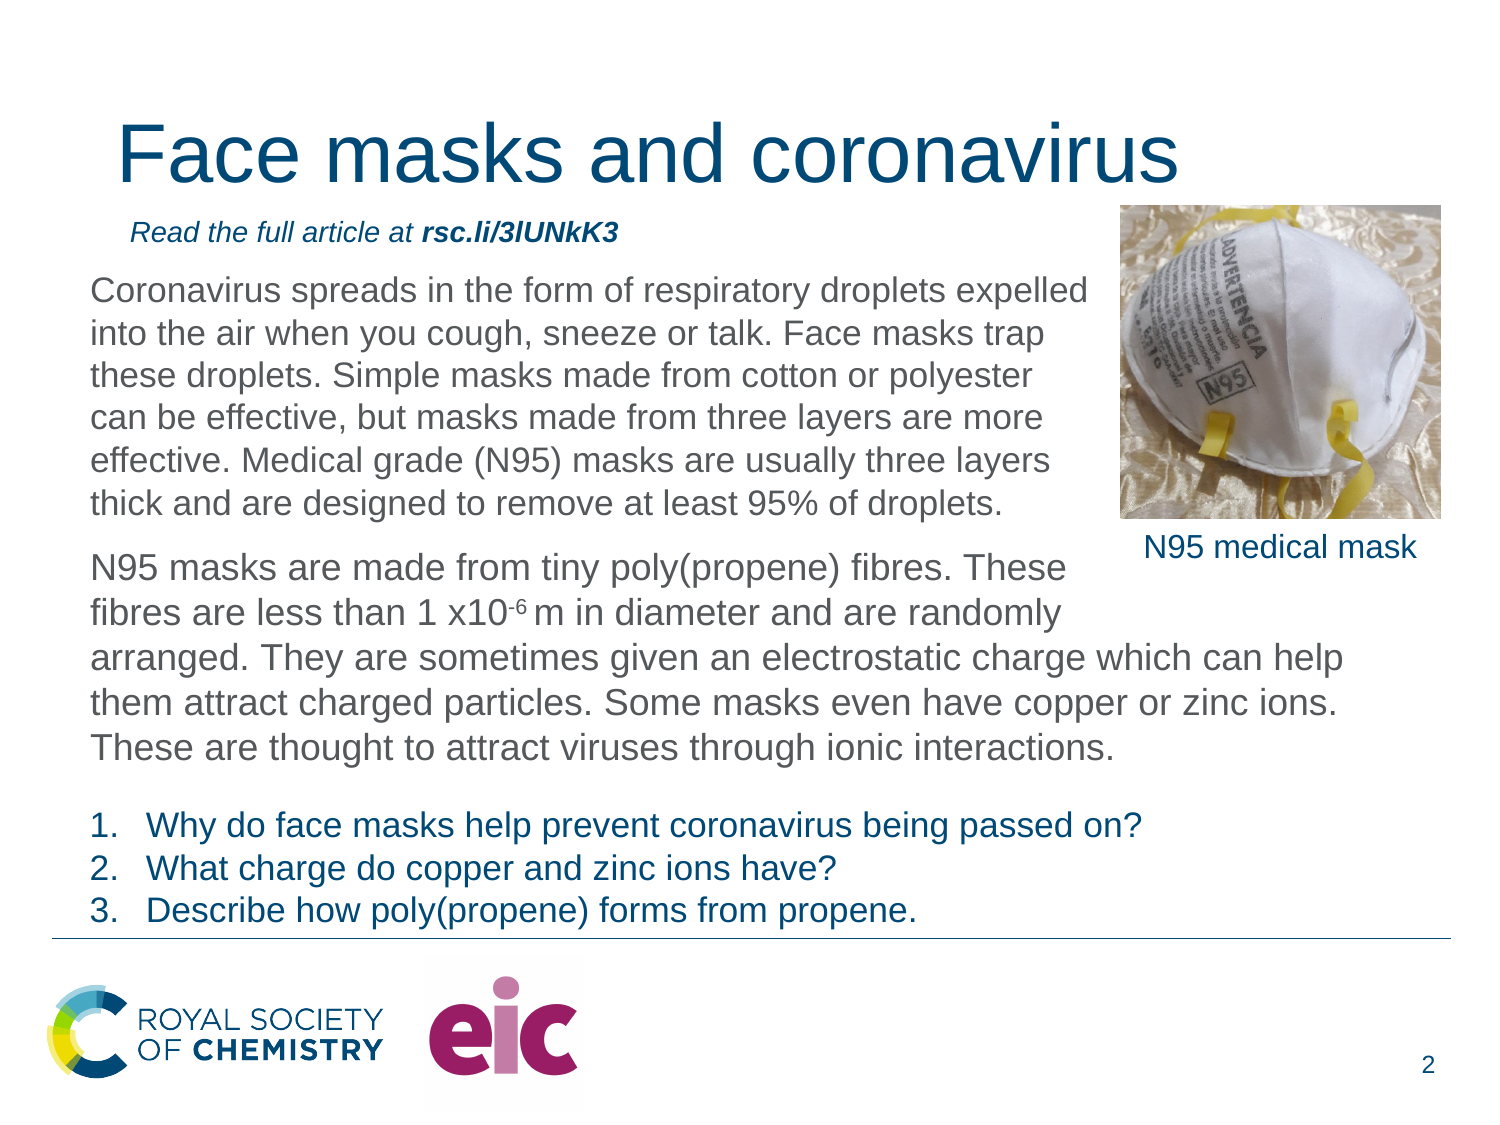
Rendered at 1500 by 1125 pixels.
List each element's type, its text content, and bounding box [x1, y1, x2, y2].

list Coronavirus spreads in the form of respiratory droplets expelled into the air when you cough, sneeze or talk. Face masks trap these droplets. Simple masks made from cotton or polyester can be effective, but masks made from three layers are more effective. Medical grade (N95) masks are usually three layers thick and are designed to remove at least 95% of droplets. N95 masks are made from tiny poly(propene) fibres. These fibres are less than 1 x10-6 m in diameter and are randomly arranged. They are sometimes given an electrostatic charge which can help them attract charged particles. Some masks even have copper or zinc ions. These are thought to attract viruses through ionic interactions. [75, 259, 1441, 795]
title Face masks and coronavirus [101, 45, 1396, 259]
text_box Why do face masks help prevent coronavirus being passed on? What charge do copper and zinc ions have? Describe how poly(propene) forms from propene. [74, 795, 1451, 938]
picture [0, 938, 583, 1125]
slide_number 2 [1113, 1033, 1451, 1094]
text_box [1120, 205, 1441, 575]
text_box Read the full article at rsc.li/3lUNkK3 [115, 205, 1120, 256]
